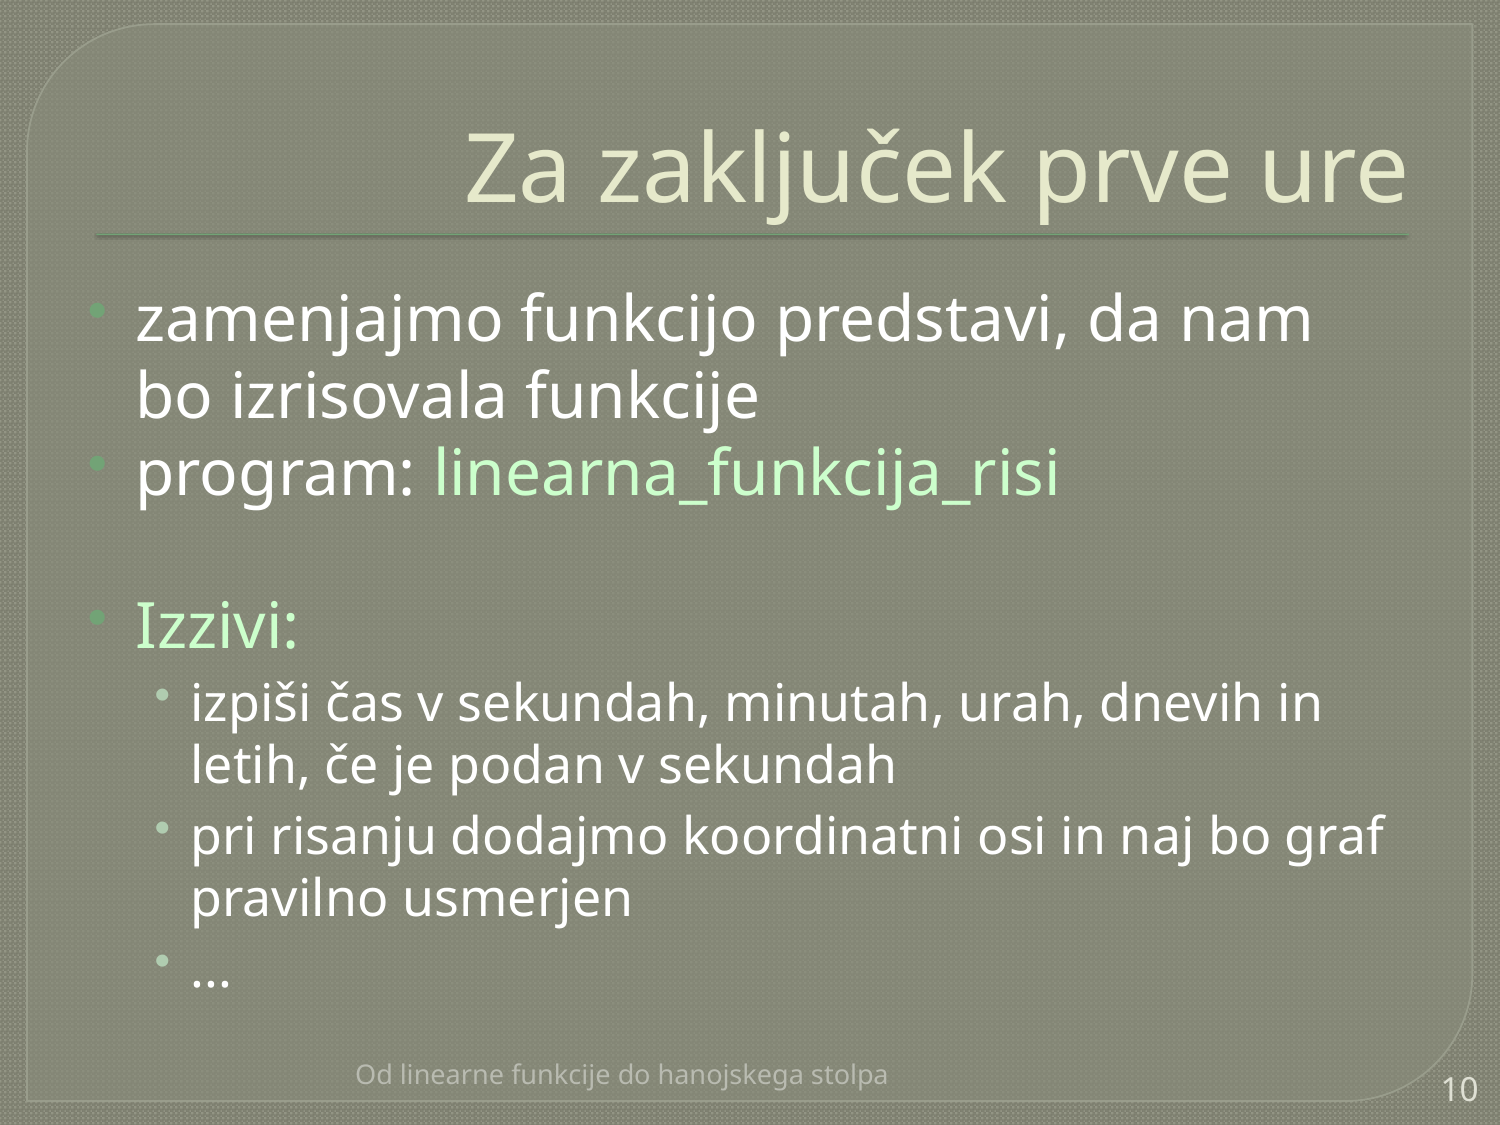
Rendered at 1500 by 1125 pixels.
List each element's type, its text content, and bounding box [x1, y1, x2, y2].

slide_number 10 [1417, 1068, 1494, 1114]
list zamenjajmo funkcijo predstavi, da nam bo izrisovala funkcije program: linearna_funkcija_risi Izzivi: izpiši čas v sekundah, minutah, urah, dnevih in letih, če je podan v sekundah pri risanju dodajmo koordinatni osi in naj bo graf pravilno usmerjen ... [75, 270, 1425, 1013]
title Za zaključek prve ure [75, 41, 1425, 230]
footer Od linearne funkcije do hanojskega stolpa [212, 1050, 904, 1095]
